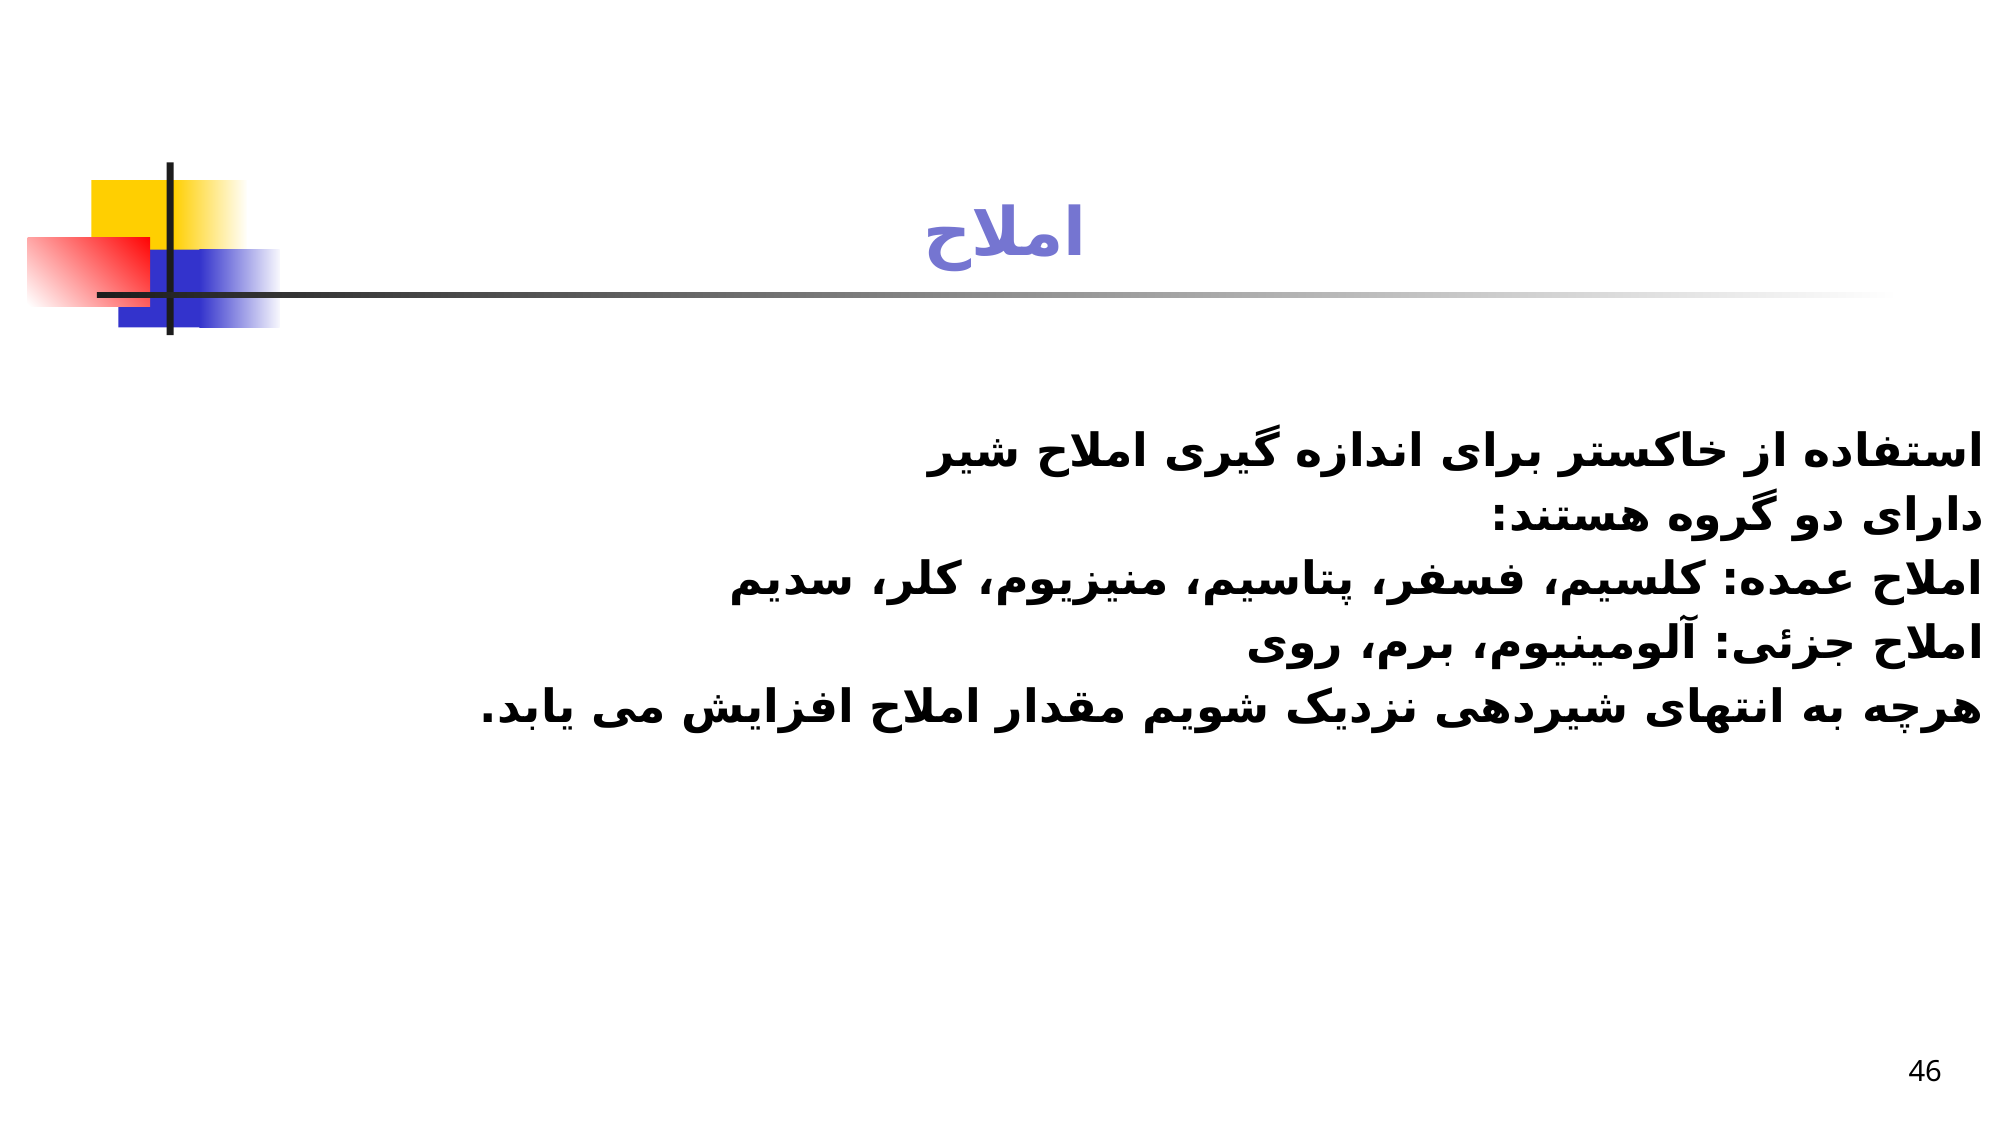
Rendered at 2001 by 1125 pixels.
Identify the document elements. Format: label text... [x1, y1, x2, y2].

title املاح [140, 126, 1846, 220]
list استفاده از خاکستر برای اندازه گیری املاح شیر دارای دو گروه هستند: املاح عمده: کلسیم، فسفر، پتاسیم، منیزیوم، کلر، سدیم املاح جزئی: آلومینیوم، برم، روی هرچه به انتهای شیردهی نزدیک شویم مقدار املاح افزایش می یابد. [0, 220, 2000, 1100]
